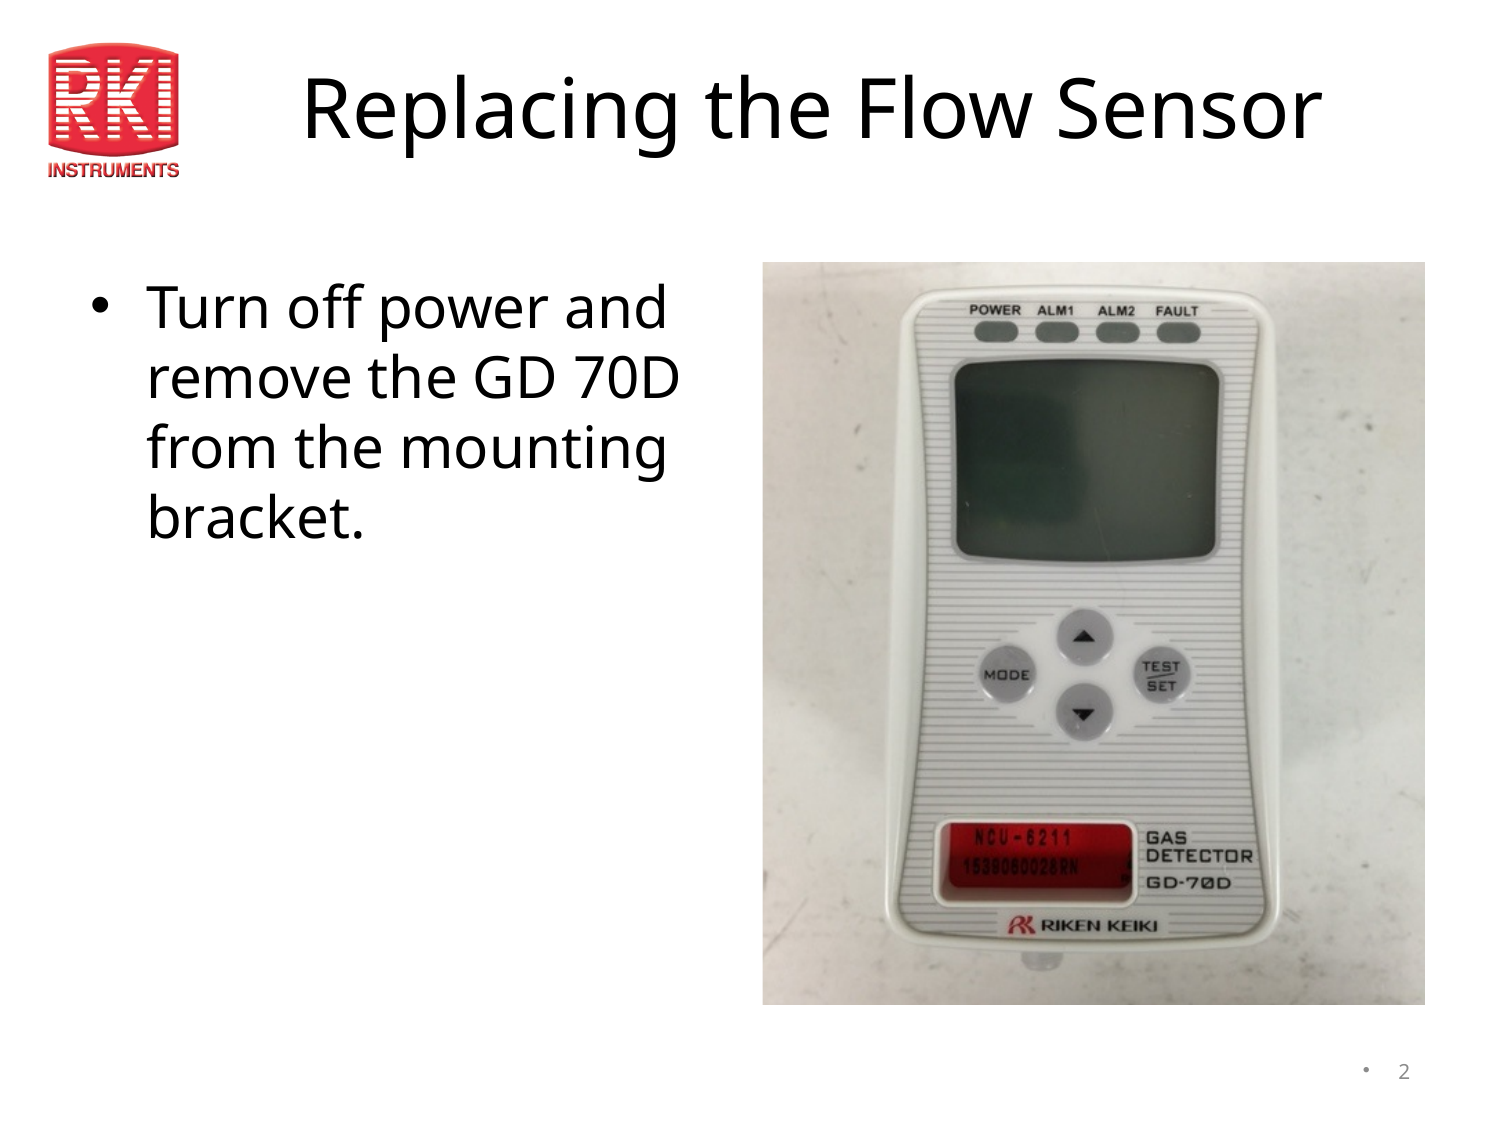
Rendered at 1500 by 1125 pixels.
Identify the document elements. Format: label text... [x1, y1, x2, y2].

list Turn off power and remove the GD 70D from the mounting bracket. [75, 262, 738, 1005]
title Replacing the Flow Sensor [175, 49, 1451, 161]
picture [37, 37, 188, 184]
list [762, 262, 1426, 1006]
slide_number 2 [1074, 1042, 1425, 1103]
